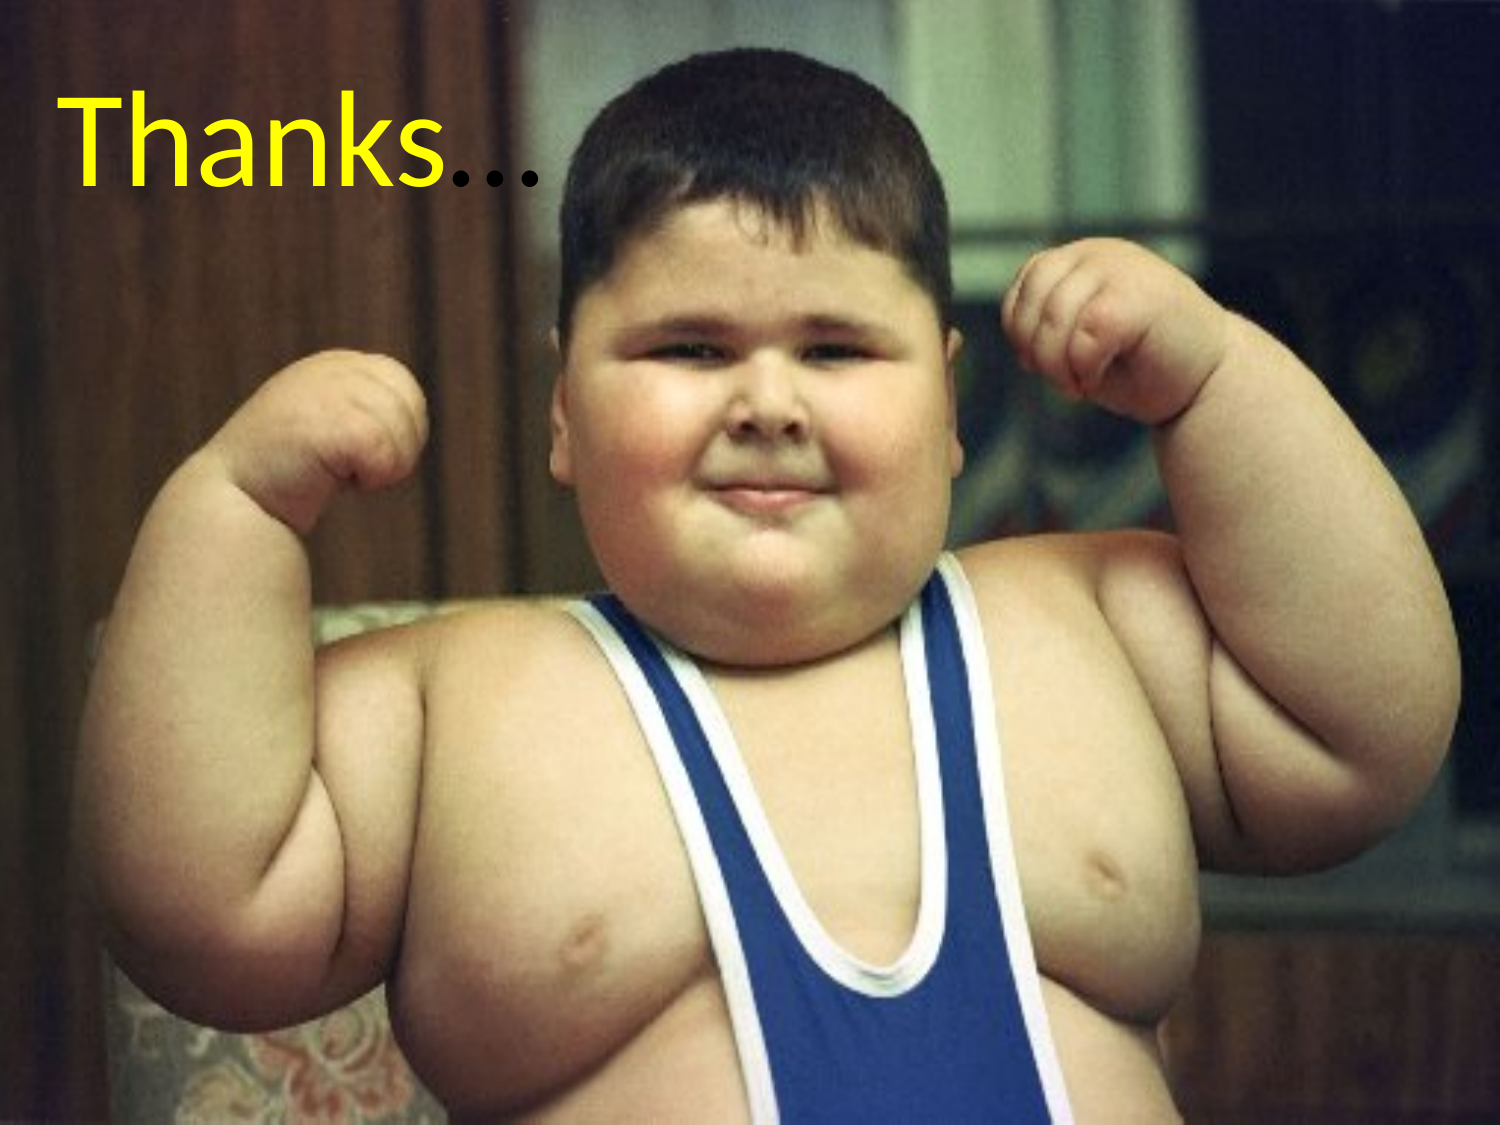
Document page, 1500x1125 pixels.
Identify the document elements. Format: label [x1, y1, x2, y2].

list [0, 0, 1500, 1125]
